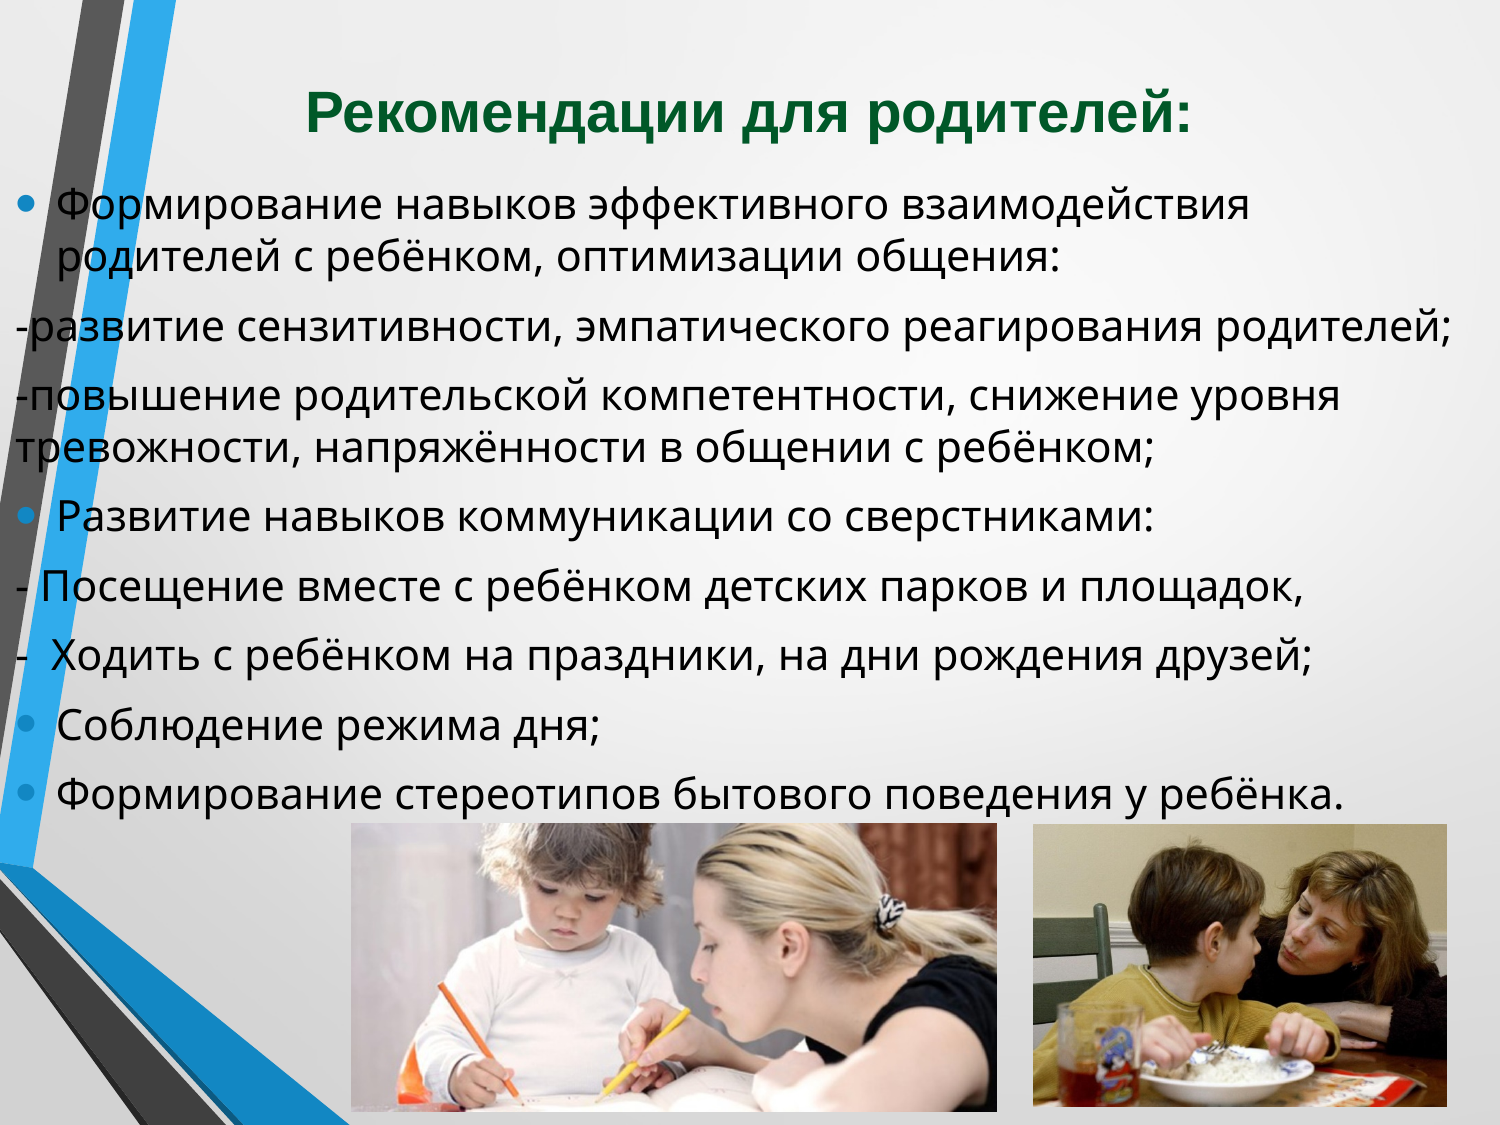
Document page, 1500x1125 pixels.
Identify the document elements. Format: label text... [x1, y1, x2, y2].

title Рекомендации для родителей: [75, 45, 1425, 149]
list Формирование навыков эффективного взаимодействия родителей с ребёнком, оптимизации общения: -развитие сензитивности, эмпатического реагирования родителей; -повышение родительской компетентности, снижение уровня тревожности, напряжённости в общении с ребёнком; Развитие навыков коммуникации со сверстниками: - Посещение вместе с ребёнком детских парков и площадок, - Ходить с ребёнком на праздники, на дни рождения друзей; Соблюдение режима дня; Формирование стереотипов бытового поведения у ребёнка. [0, 149, 1500, 846]
picture [351, 823, 997, 1112]
picture [1033, 824, 1448, 1107]
